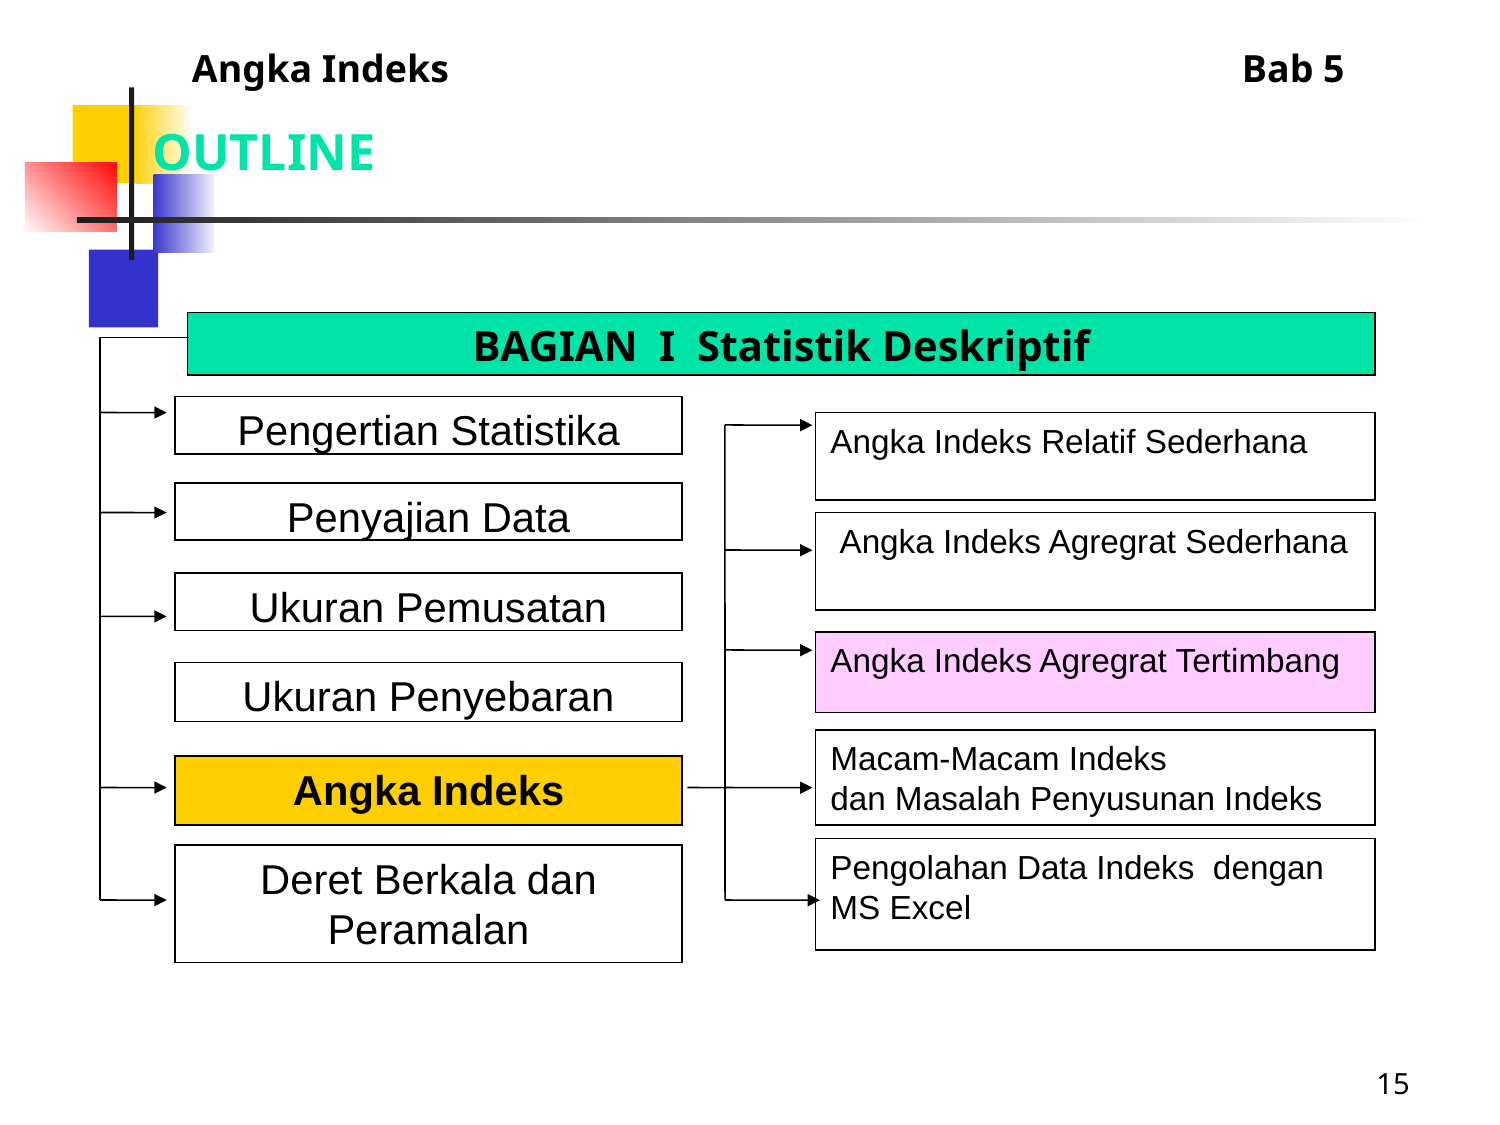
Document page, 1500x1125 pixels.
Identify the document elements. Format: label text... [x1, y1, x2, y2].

text_box [726, 893, 815, 907]
text_box Deret Berkala dan Peramalan [174, 845, 683, 963]
text_box [99, 513, 161, 616]
text_box Penyajian Data [174, 483, 683, 540]
text_box Ukuran Pemusatan [174, 573, 683, 631]
text_box [99, 893, 167, 907]
text_box [725, 643, 813, 657]
text_box [99, 781, 167, 794]
text_box [99, 610, 167, 623]
title OUTLINE [137, 99, 1417, 188]
text_box Angka Indeks Agregrat Sederhana [815, 512, 1375, 611]
text_box Angka Indeks Relatif Sederhana [815, 412, 1375, 500]
text_box [99, 337, 189, 512]
text_box Angka Indeks [174, 756, 683, 825]
text_box Angka Indeks Bab 5 [177, 37, 1360, 98]
text_box Macam-Macam Indeks dan Masalah Penyusunan Indeks [815, 729, 1375, 825]
text_box [99, 506, 167, 519]
text_box Pengolahan Data Indeks dengan MS Excel [815, 838, 1375, 950]
text_box Ukuran Penyebaran [174, 662, 683, 722]
text_box Angka Indeks Agregrat Tertimbang [815, 631, 1375, 713]
slide_number 15 [1112, 1037, 1426, 1113]
text_box [725, 543, 813, 557]
text_box Pengertian Statistika [174, 396, 683, 454]
text_box [99, 788, 118, 899]
text_box [724, 781, 813, 794]
text_box BAGIAN I Statistik Deskriptif [187, 312, 1375, 375]
text_box [725, 418, 813, 432]
text_box [99, 406, 167, 419]
text_box [99, 617, 145, 787]
